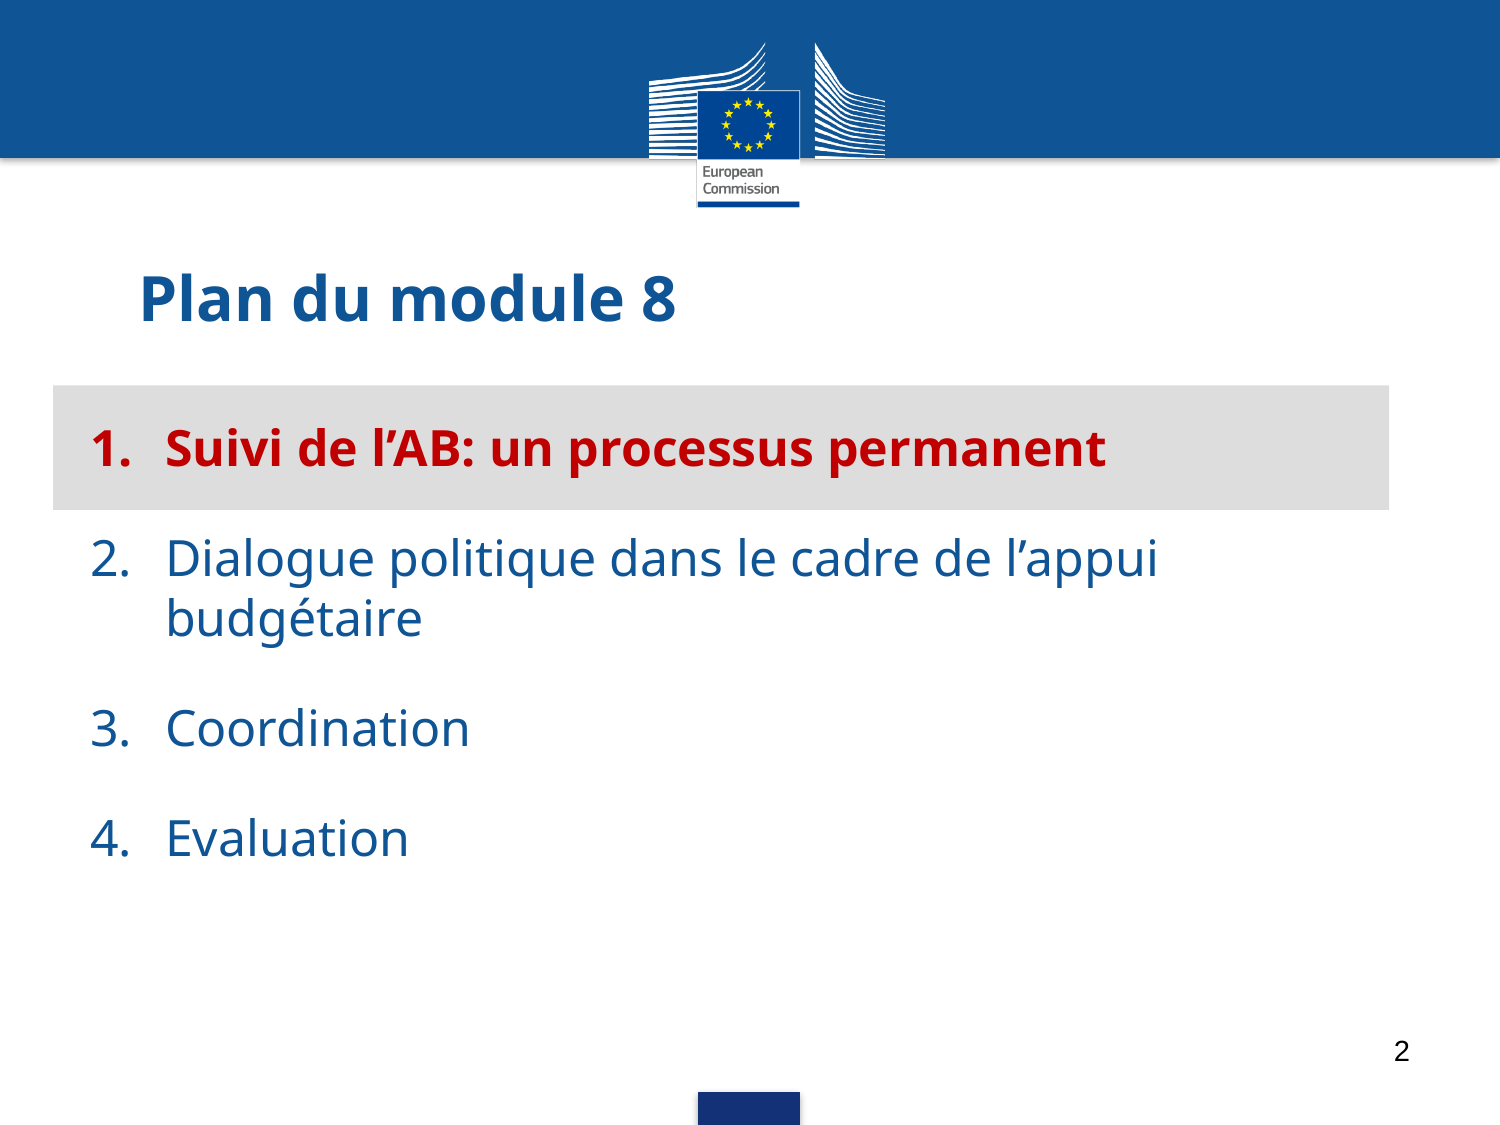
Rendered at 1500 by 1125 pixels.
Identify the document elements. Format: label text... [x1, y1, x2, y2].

text_box [53, 385, 1390, 510]
picture [649, 42, 885, 208]
title Plan du module 8 [64, 219, 1416, 374]
slide_number 2 [1074, 1024, 1426, 1103]
list Suivi de l’AB: un processus permanent Dialogue politique dans le cadre de l’appui budgétaire Coordination Evaluation [74, 408, 1426, 988]
